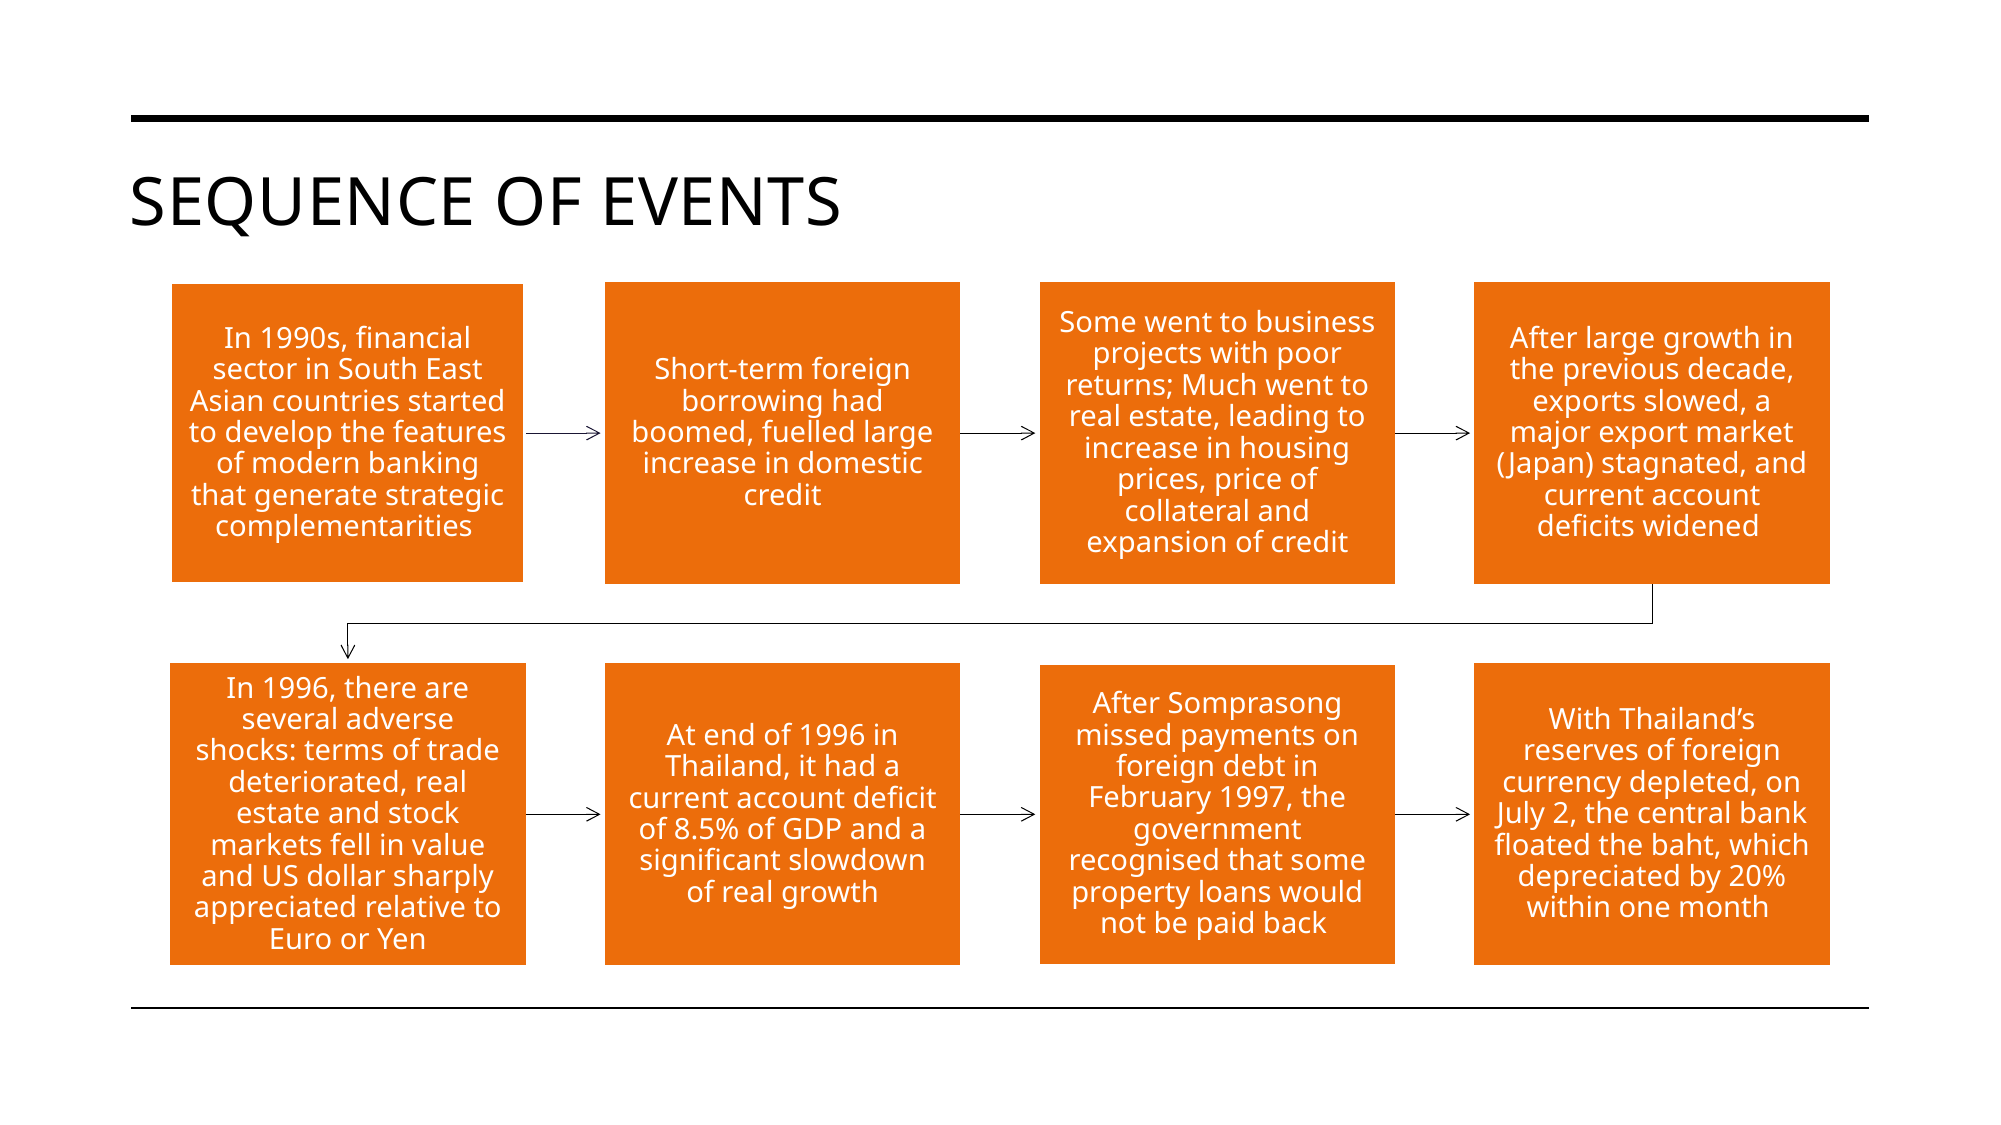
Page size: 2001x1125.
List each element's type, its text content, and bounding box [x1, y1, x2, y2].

title SEQUENCE OF EVENTS [114, 151, 1869, 236]
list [169, 257, 1830, 990]
